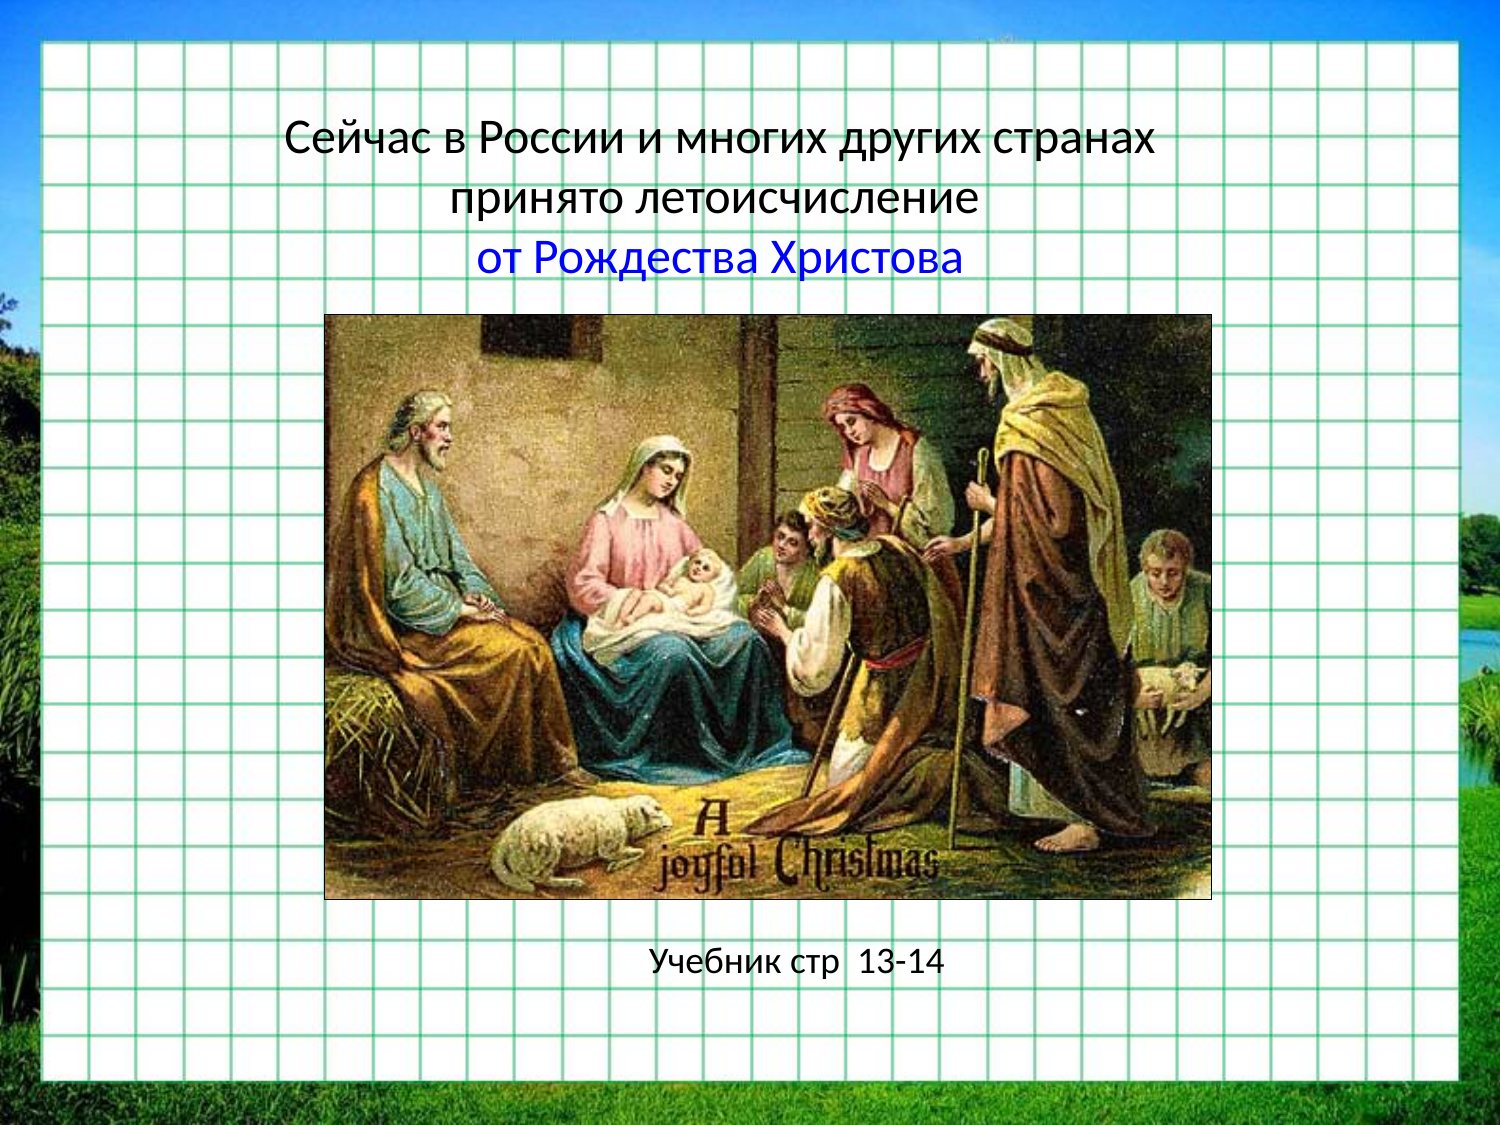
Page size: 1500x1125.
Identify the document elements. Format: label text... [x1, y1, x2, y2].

text_box Учебник стр 13-14 [634, 928, 960, 989]
text_box Сейчас в России и многих других странах принято летоисчисление от Рождества Христова [65, 73, 1376, 315]
picture [0, 0, 1500, 1125]
